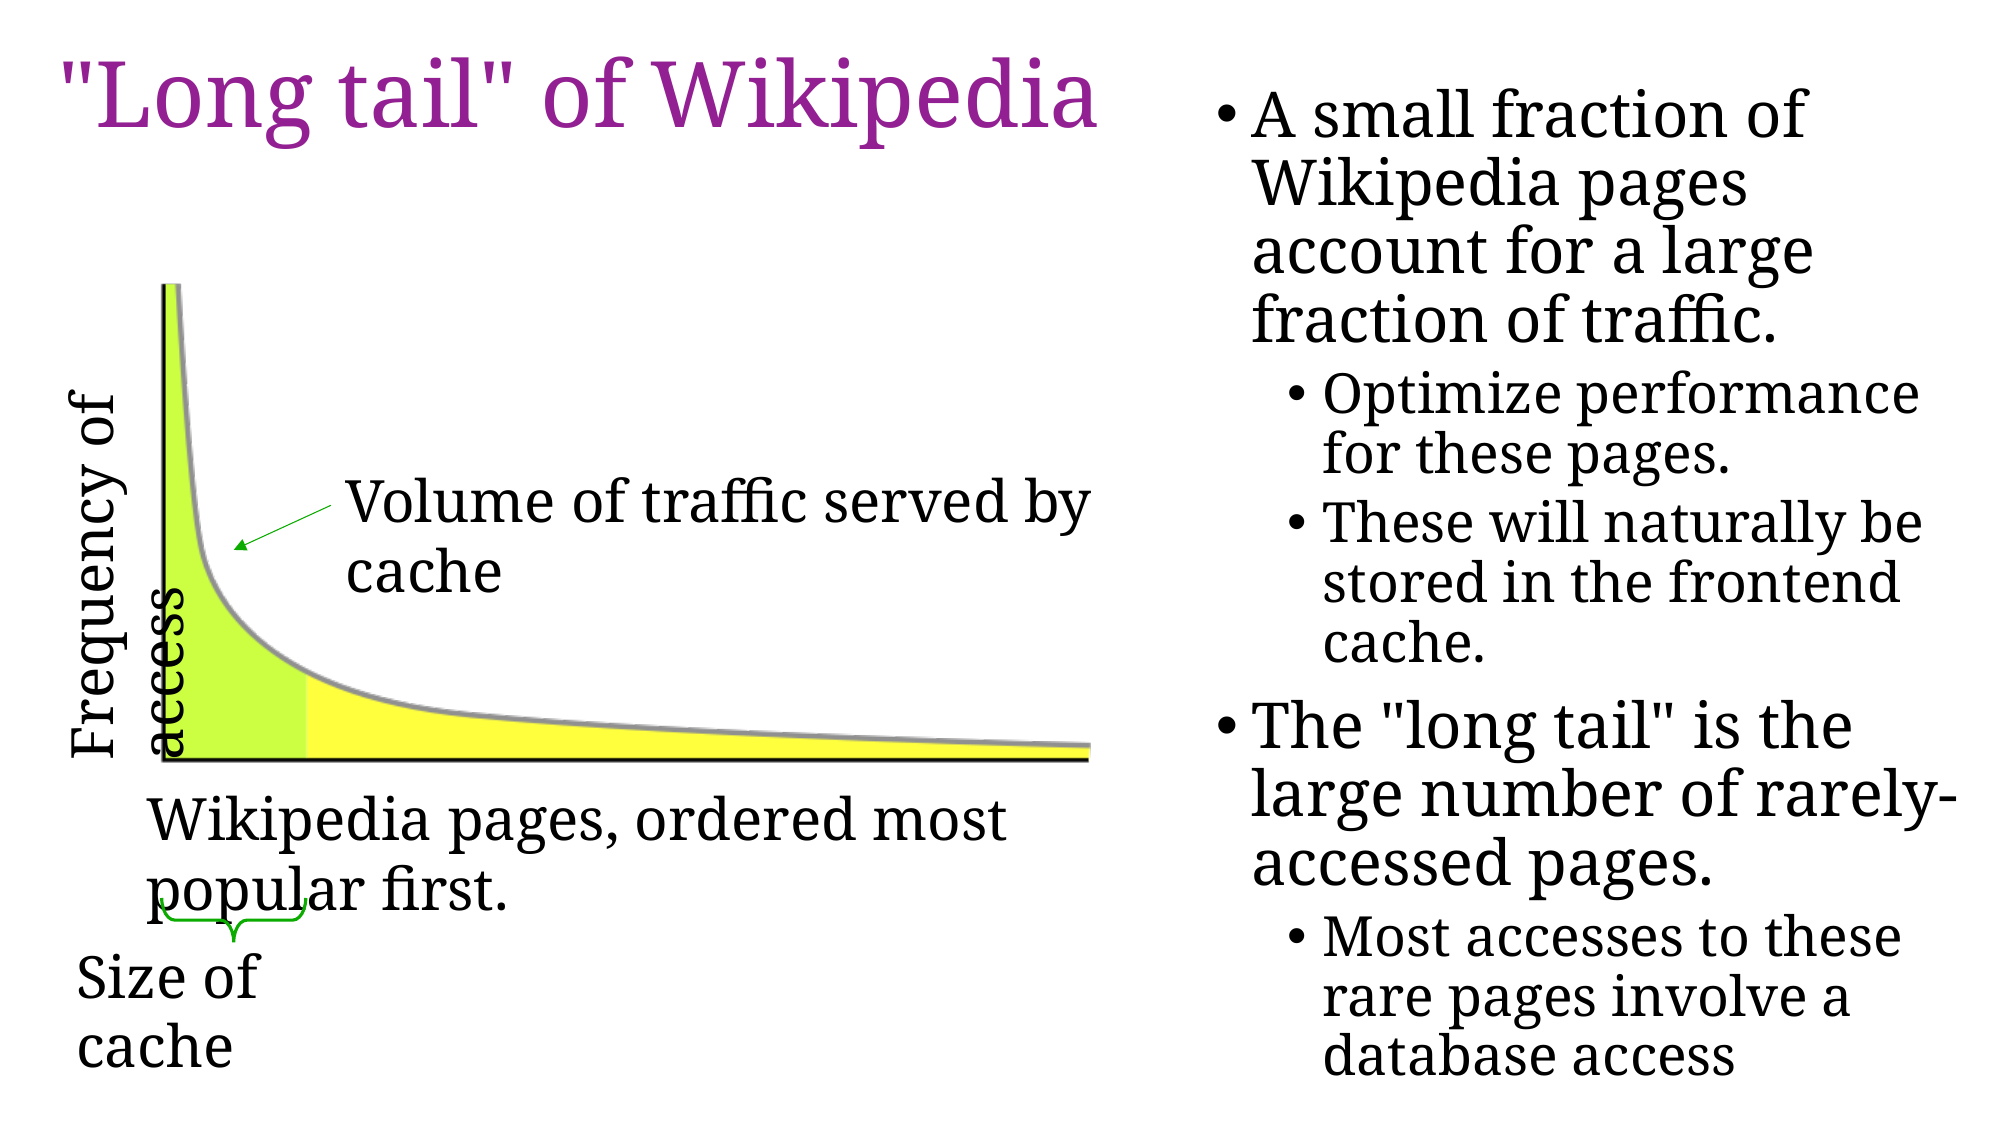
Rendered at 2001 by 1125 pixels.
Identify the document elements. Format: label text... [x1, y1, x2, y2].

title "Long tail" of Wikipedia [43, 25, 1953, 171]
list A small fraction of Wikipedia pages account for a large fraction of traffic. Optimize performance for these pages. These will naturally be stored in the frontend cache. The "long tail" is the large number of rarely-accessed pages. Most accesses to these rare pages involve a database access [1200, 70, 1982, 1100]
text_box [47, 235, 1173, 1019]
